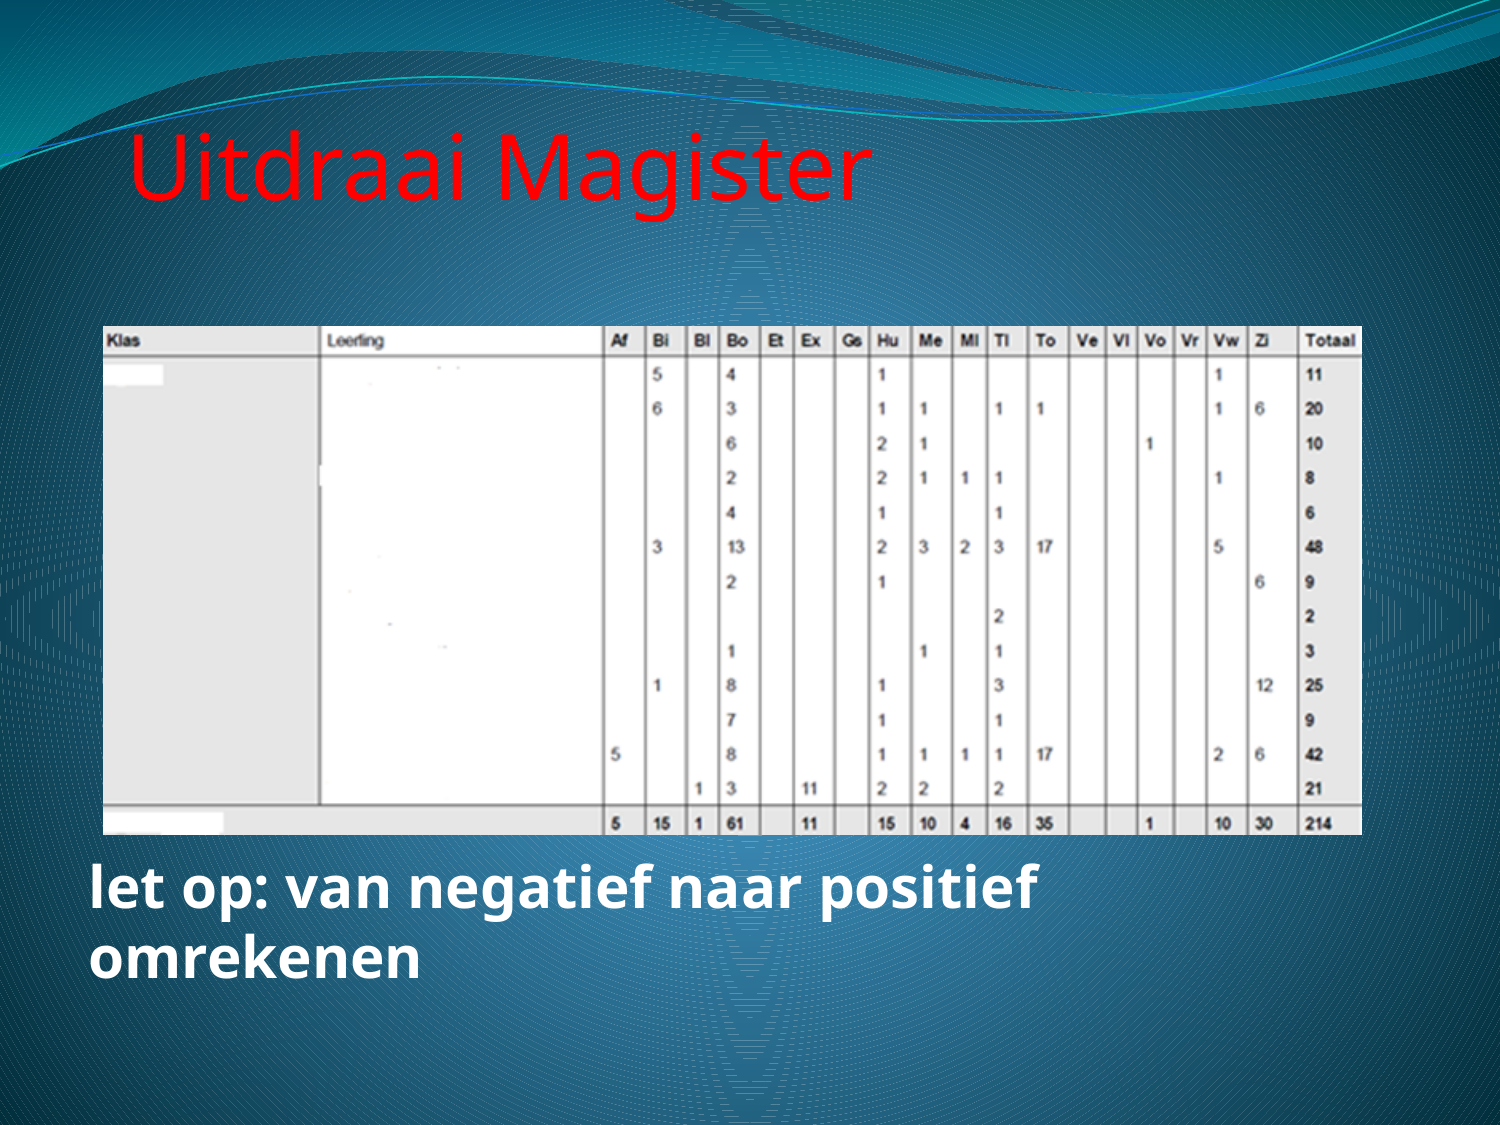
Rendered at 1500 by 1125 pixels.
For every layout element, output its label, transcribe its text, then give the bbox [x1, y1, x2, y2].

picture [103, 326, 1362, 835]
title let op: van negatief naar positief omrekenen [88, 255, 1377, 1035]
text_box Uitdraai Magister [112, 101, 1270, 227]
